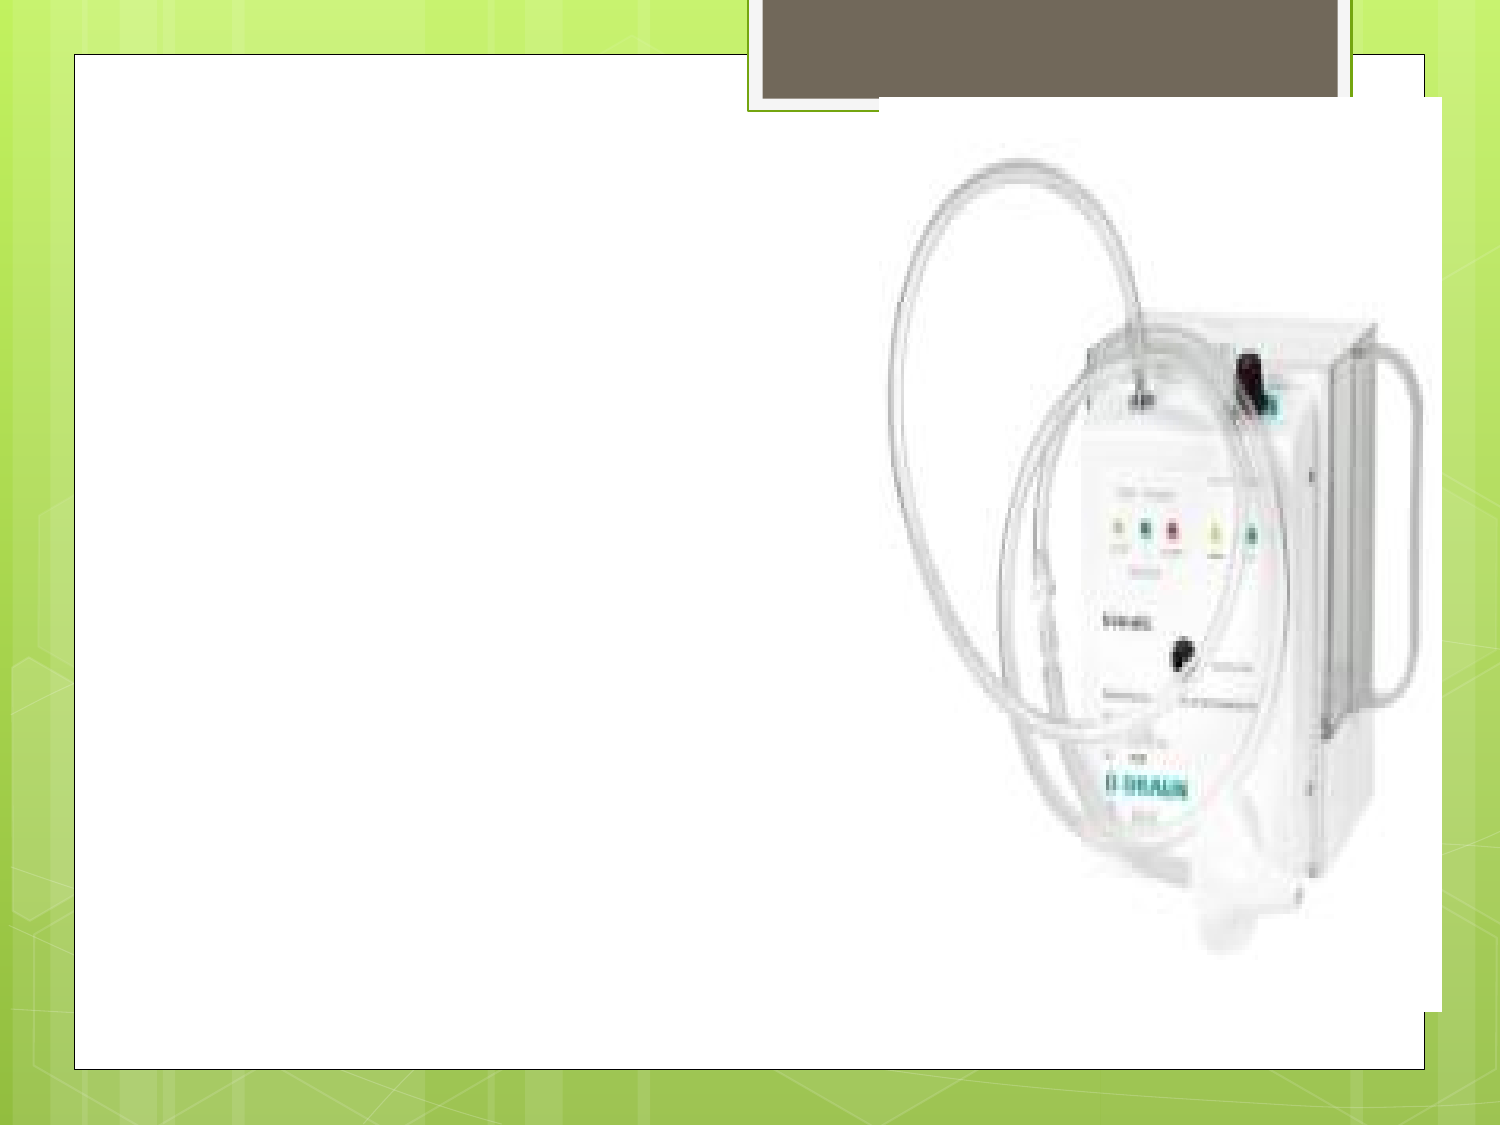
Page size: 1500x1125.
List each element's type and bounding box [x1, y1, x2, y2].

picture [879, 97, 1442, 1012]
